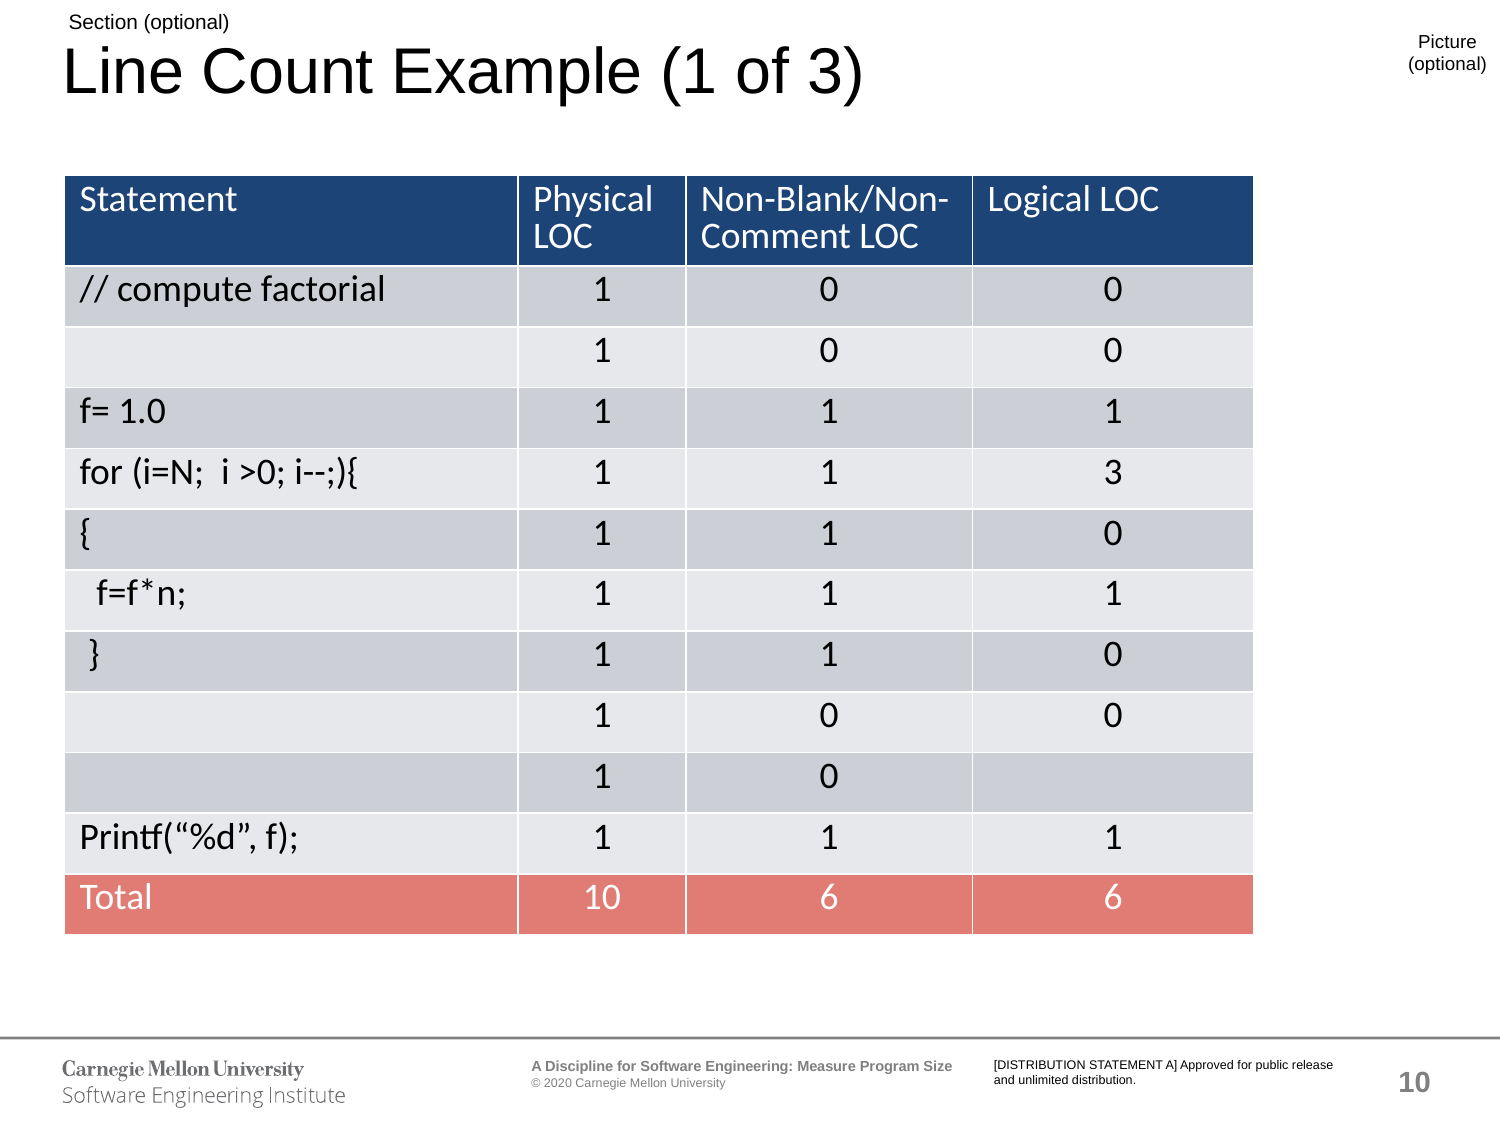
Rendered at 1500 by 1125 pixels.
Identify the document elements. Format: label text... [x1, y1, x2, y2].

table_cell 0 [973, 693, 1253, 752]
table_cell 0 [687, 267, 972, 326]
table_cell 0 [687, 328, 972, 387]
table_cell 1 [519, 388, 685, 448]
table_cell 1 [687, 814, 972, 873]
table_cell 1 [519, 267, 685, 326]
table_cell 10 [519, 875, 685, 934]
table_cell for (i=N; i >0; i--;){ [65, 449, 517, 508]
table_cell 1 [519, 814, 685, 873]
table_cell 1 [519, 753, 685, 812]
table_cell 1 [687, 388, 972, 448]
table_cell 1 [519, 693, 685, 752]
table_cell 0 [973, 328, 1253, 387]
table_cell 0 [687, 753, 972, 812]
table_cell 6 [687, 875, 972, 934]
table_cell f=f*n; [65, 571, 517, 630]
table_cell f= 1.0 [65, 388, 517, 448]
table_cell [65, 328, 517, 387]
table_cell [65, 753, 517, 812]
table_cell 1 [519, 571, 685, 630]
table_cell Total [65, 875, 517, 934]
table_cell 0 [973, 267, 1253, 326]
table_cell 3 [973, 449, 1253, 508]
table_cell [973, 753, 1253, 812]
table_cell // compute factorial [65, 267, 517, 326]
table_cell 1 [519, 328, 685, 387]
table_cell 1 [973, 571, 1253, 630]
table_cell [65, 693, 517, 752]
table_cell 1 [973, 814, 1253, 873]
table_cell 1 [687, 571, 972, 630]
table_cell 1 [519, 632, 685, 691]
table_header Logical LOC [973, 176, 1253, 265]
table_cell 1 [519, 510, 685, 569]
table_cell { [65, 510, 517, 569]
table_cell 1 [687, 510, 972, 569]
table_header Physical LOC [519, 176, 685, 265]
table_cell 1 [687, 632, 972, 691]
table_header Non-Blank/Non-Comment LOC [687, 176, 972, 265]
table_cell } [65, 632, 517, 691]
table_cell 1 [687, 449, 972, 508]
table_cell 0 [973, 510, 1253, 569]
table_cell 1 [973, 388, 1253, 448]
table_cell 0 [687, 693, 972, 752]
table_cell 1 [519, 449, 685, 508]
title Line Count Example (1 of 3) [62, 37, 1338, 182]
table_header Statement [65, 176, 517, 265]
table_cell 0 [973, 632, 1253, 691]
table_cell Printf(“%d”, f); [65, 814, 517, 873]
table_cell 6 [973, 875, 1253, 934]
